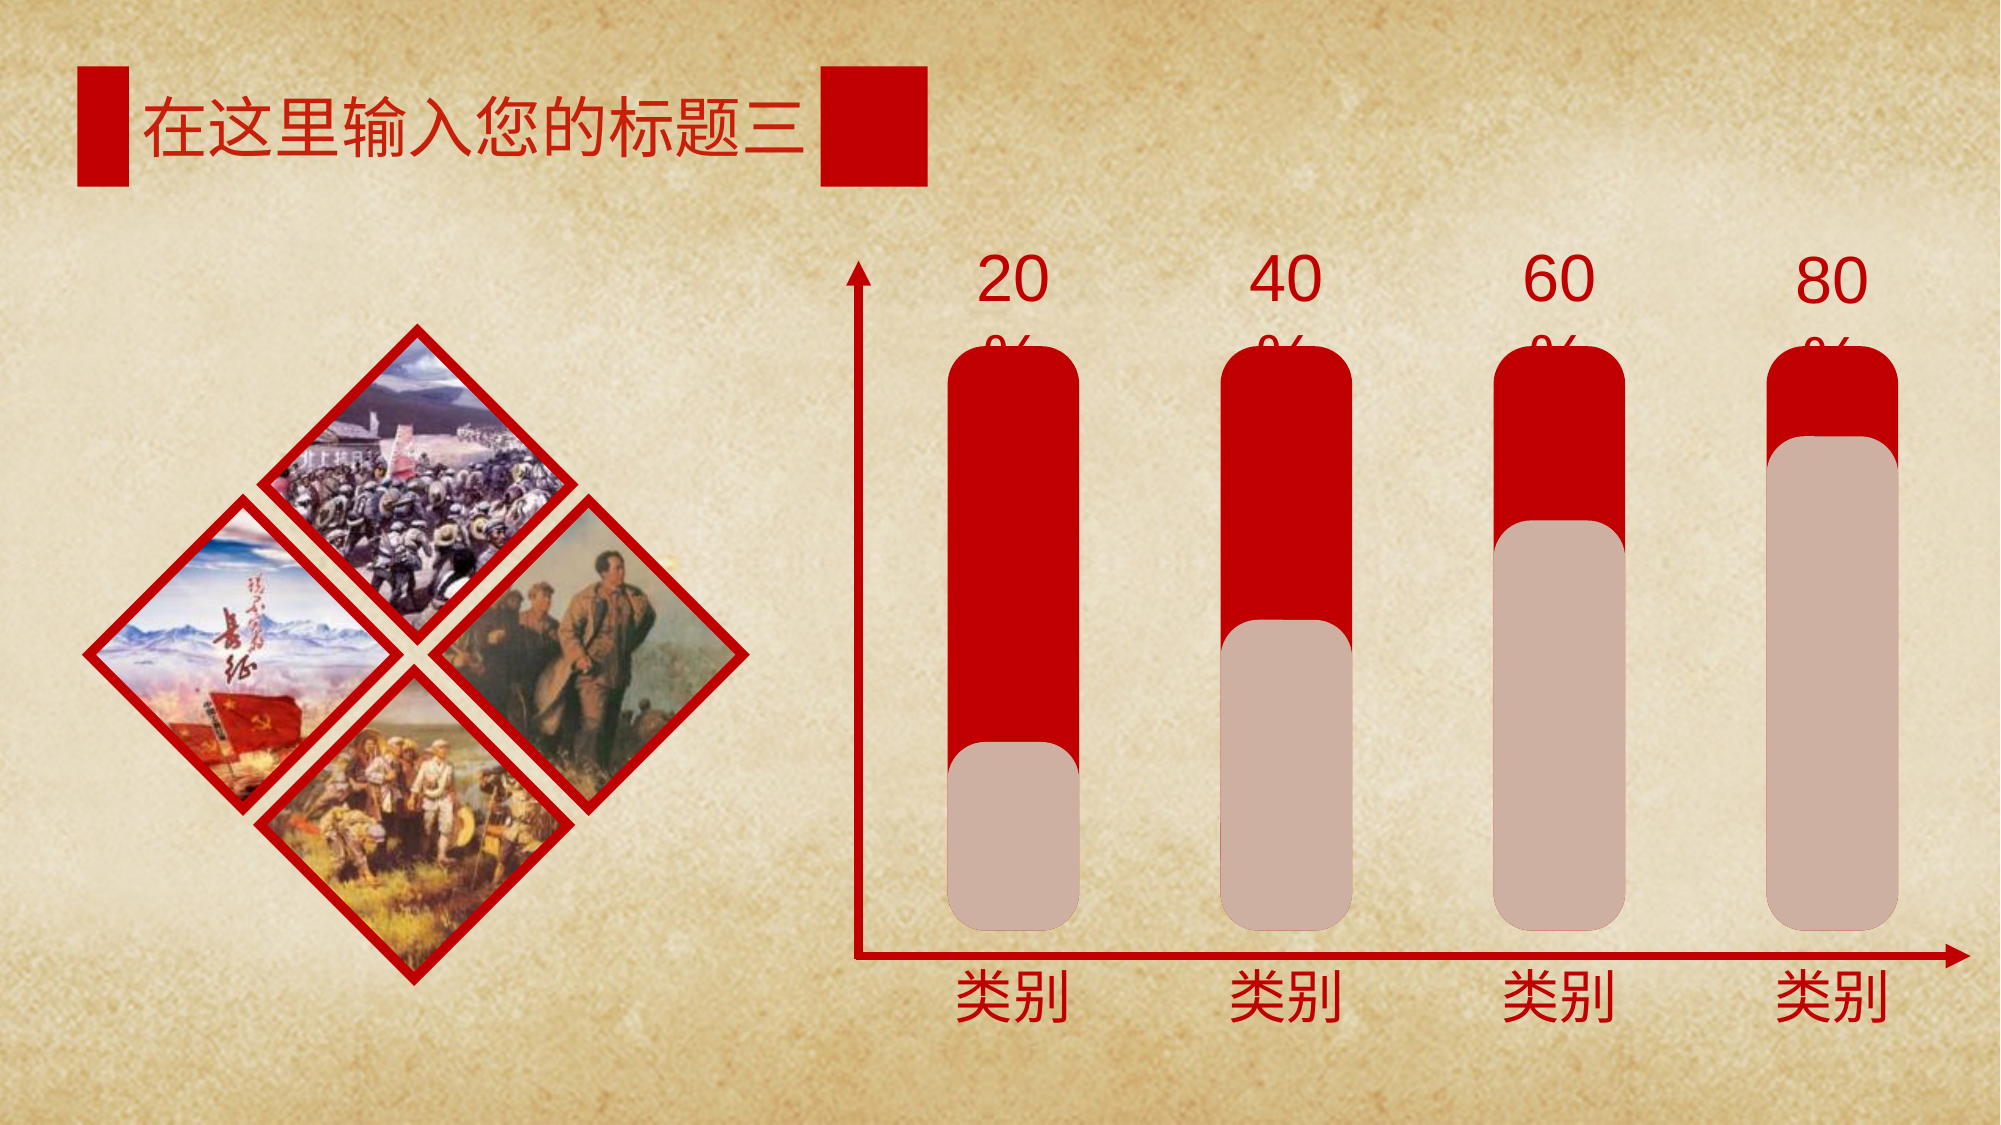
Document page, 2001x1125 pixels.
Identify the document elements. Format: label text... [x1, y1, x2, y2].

text_box 40% [1208, 227, 1365, 403]
text_box 类别 [882, 960, 1145, 1038]
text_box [81, 493, 405, 816]
text_box 80% [1754, 229, 1911, 404]
text_box 60% [1481, 227, 1638, 403]
text_box 类别 [1701, 960, 1964, 1038]
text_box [77, 66, 928, 187]
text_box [1220, 346, 1353, 931]
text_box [252, 663, 576, 987]
picture [0, 0, 2001, 1125]
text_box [947, 346, 1080, 931]
text_box 20% [935, 227, 1092, 403]
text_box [427, 493, 750, 816]
text_box 类别 [1155, 960, 1418, 1038]
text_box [1766, 346, 1899, 931]
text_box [1493, 346, 1626, 931]
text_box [256, 323, 579, 646]
text_box 类别 [1428, 960, 1691, 1038]
